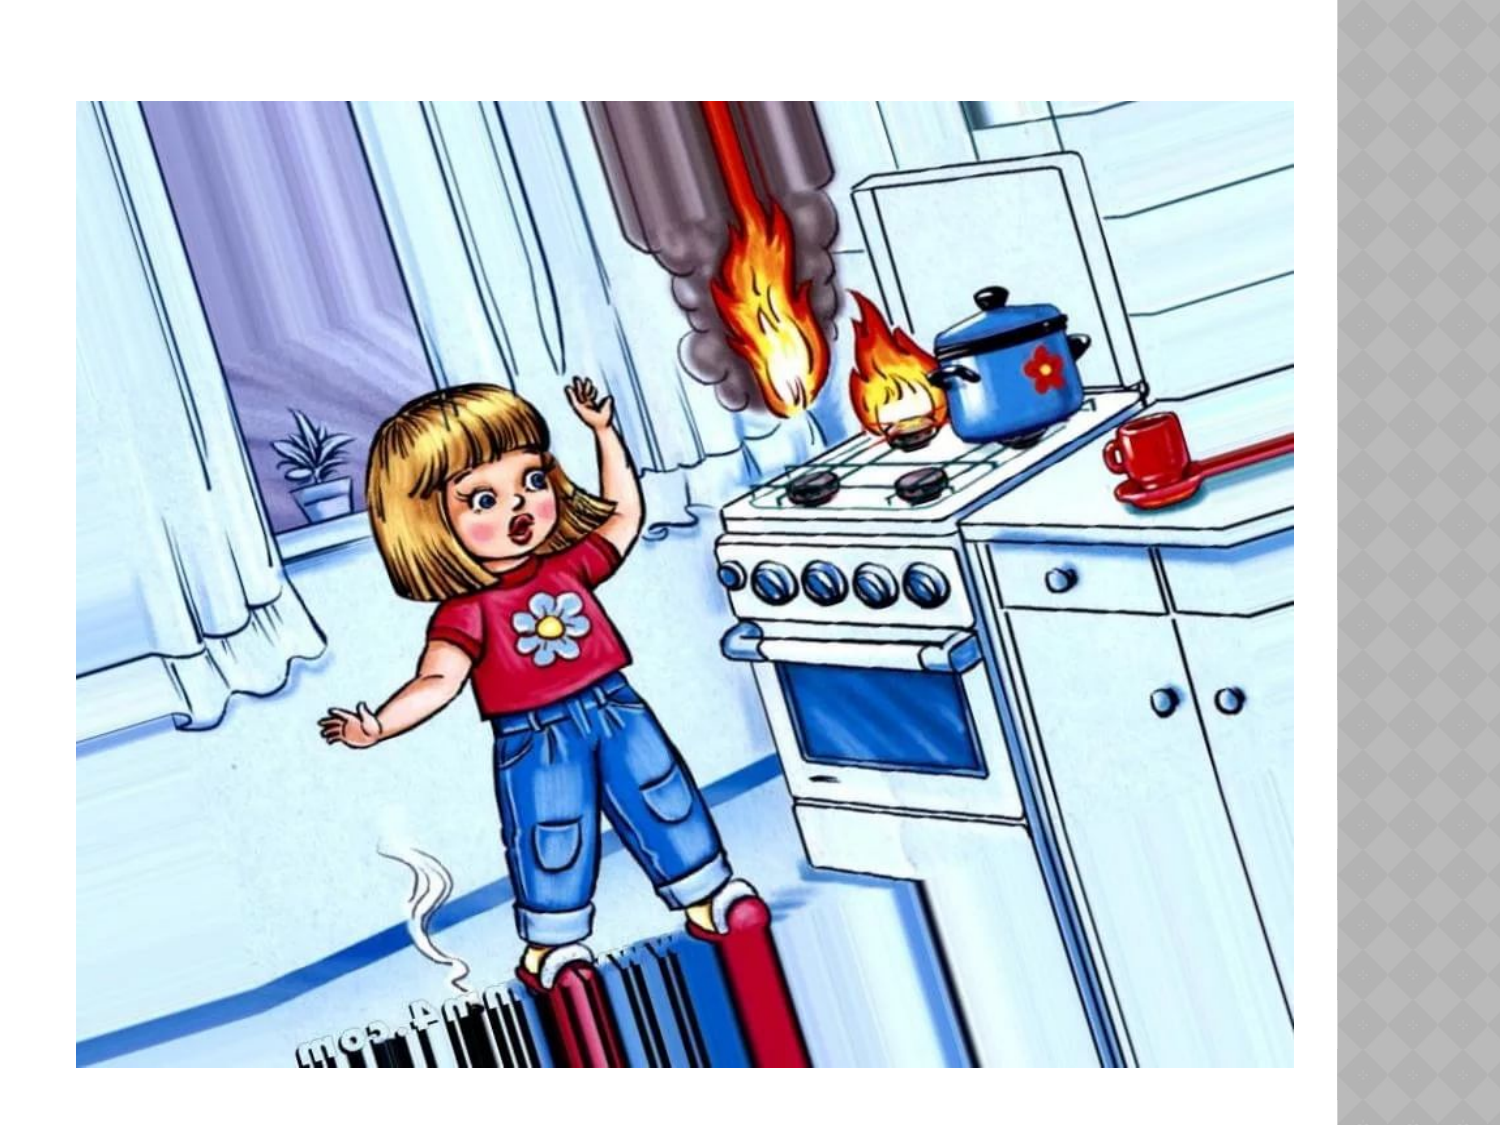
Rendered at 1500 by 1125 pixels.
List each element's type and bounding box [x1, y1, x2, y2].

picture [76, 101, 1294, 1068]
